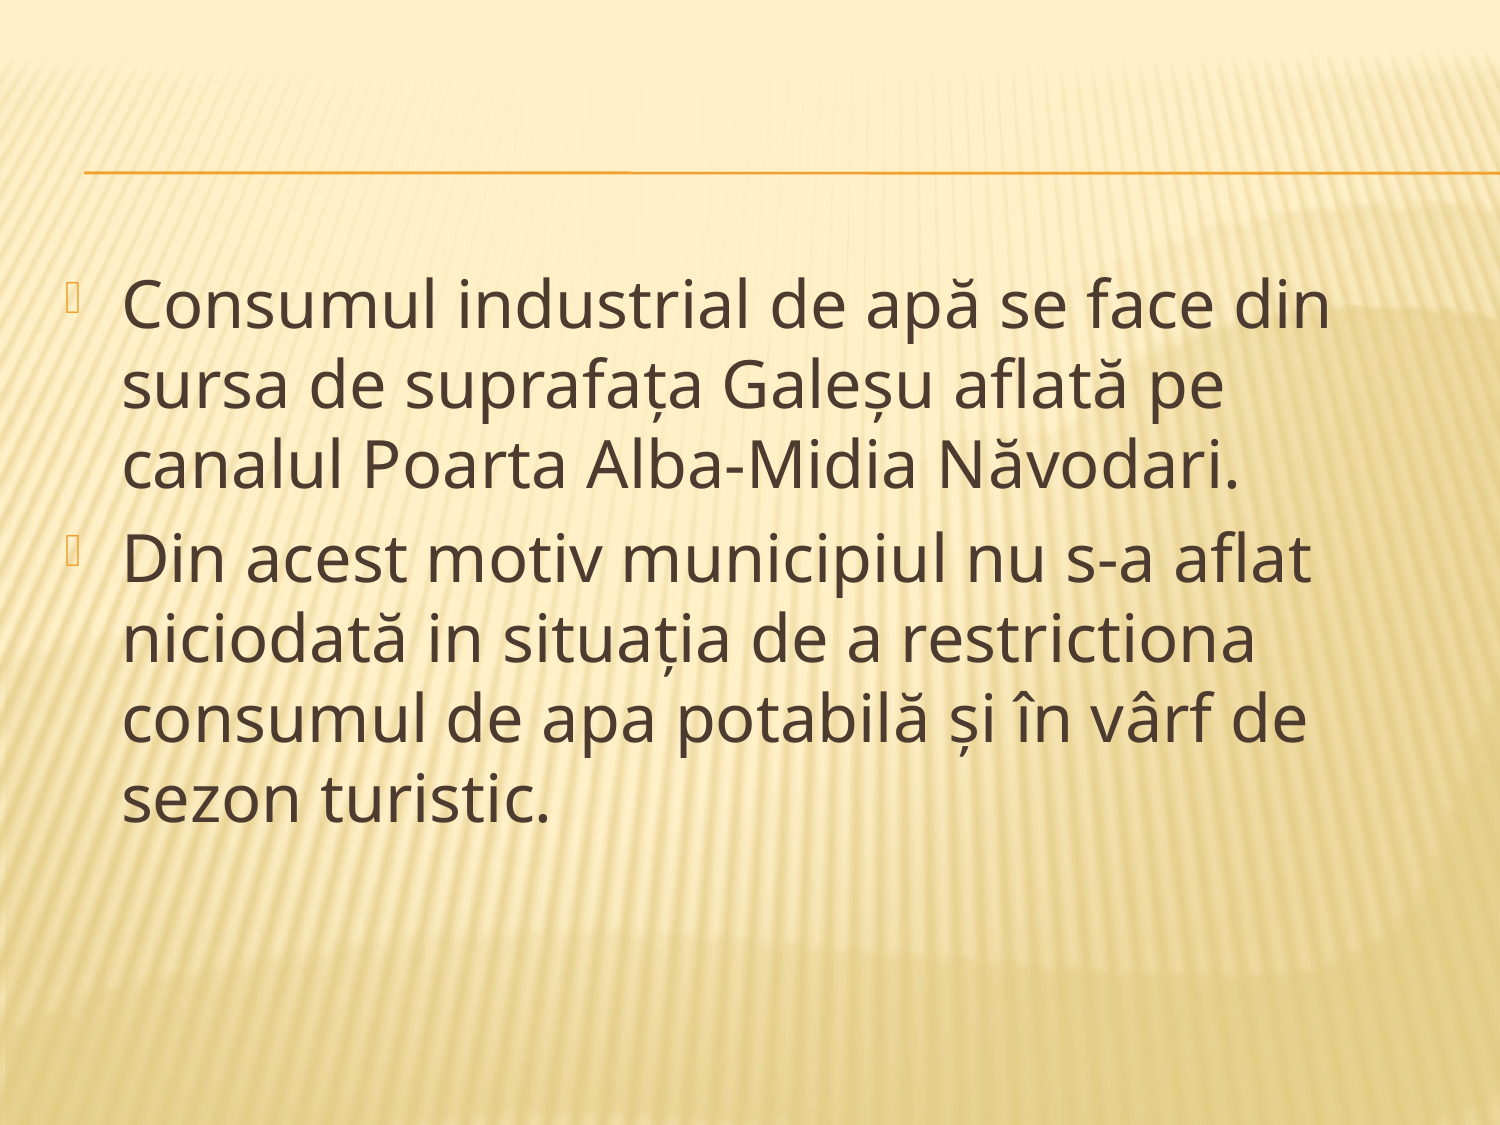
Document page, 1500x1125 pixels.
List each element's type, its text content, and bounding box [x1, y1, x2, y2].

list Consumul industrial de apă se face din sursa de suprafața Galeșu aflată pe canalul Poarta Alba-Midia Năvodari. Din acest motiv municipiul nu s-a aflat niciodată in situația de a restrictiona consumul de apa potabilă și în vârf de sezon turistic. [50, 254, 1475, 998]
